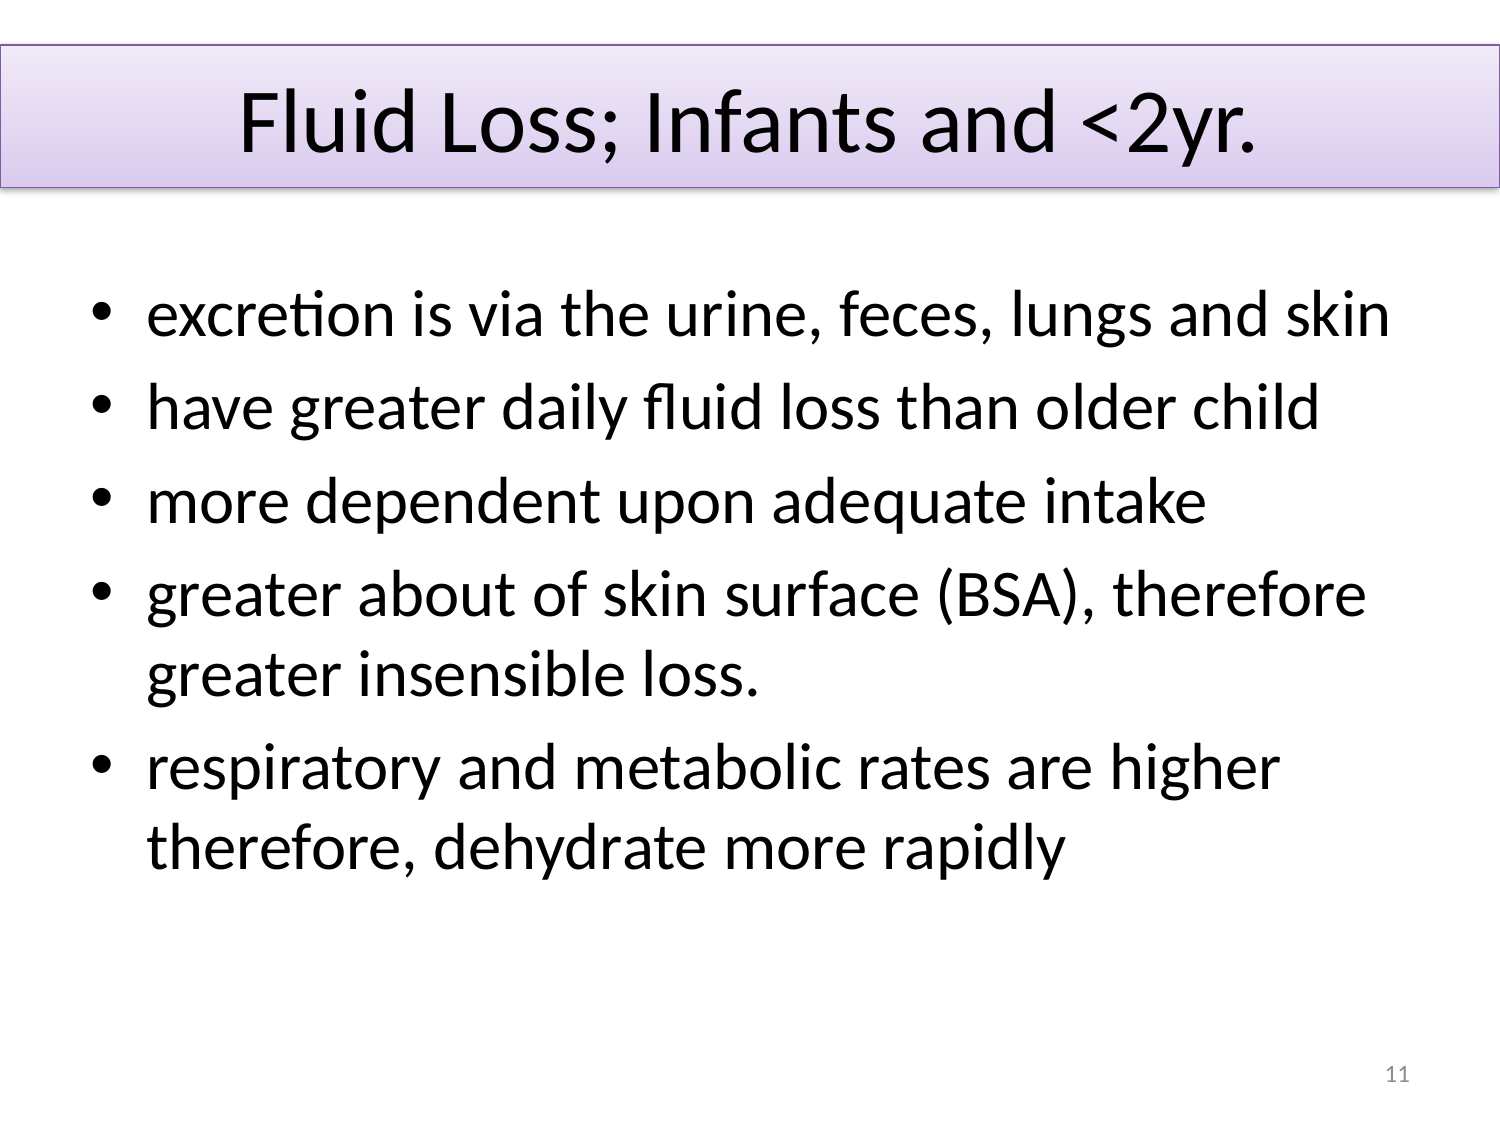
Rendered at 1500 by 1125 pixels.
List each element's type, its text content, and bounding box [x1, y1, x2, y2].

list excretion is via the urine, feces, lungs and skin have greater daily fluid loss than older child more dependent upon adequate intake greater about of skin surface (BSA), therefore greater insensible loss. respiratory and metabolic rates are higher therefore, dehydrate more rapidly [75, 262, 1425, 1005]
slide_number 11 [1074, 1042, 1425, 1103]
title Fluid Loss; Infants and <2yr. [0, 44, 1500, 188]
